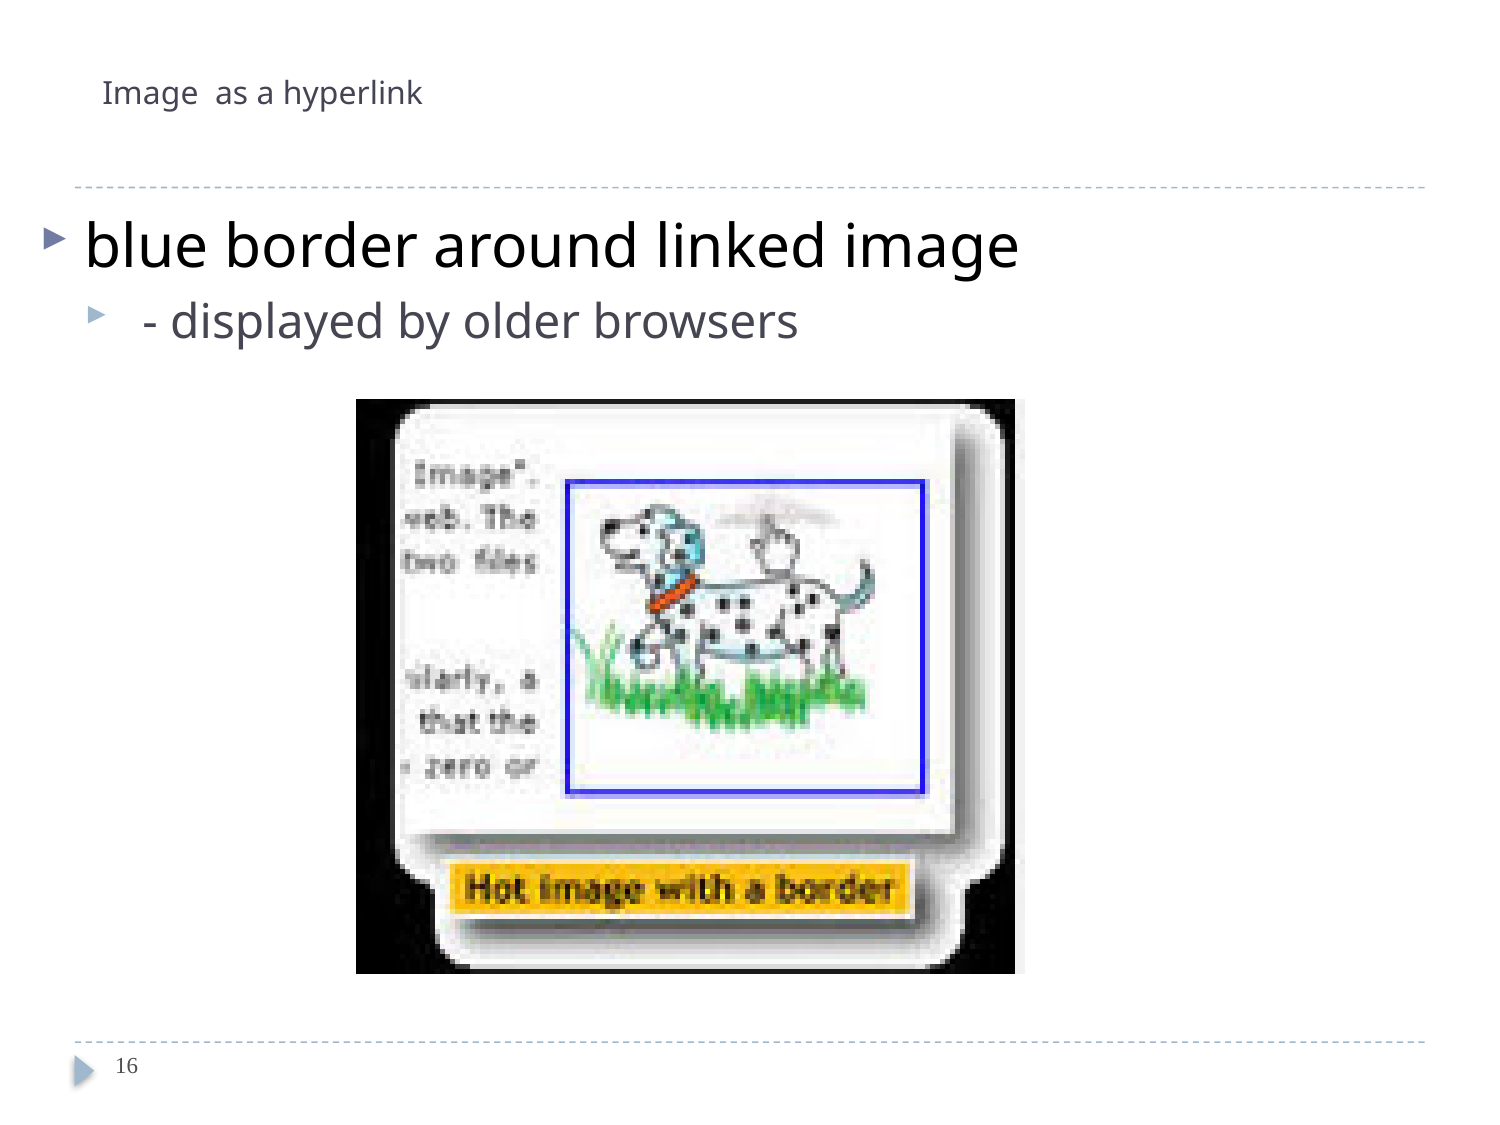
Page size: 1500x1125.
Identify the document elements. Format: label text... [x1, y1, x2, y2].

picture [356, 399, 1026, 974]
title Image as a hyperlink [87, 24, 1299, 118]
list blue border around linked image - displayed by older browsers [24, 200, 1438, 975]
slide_number 16 [100, 1042, 426, 1103]
